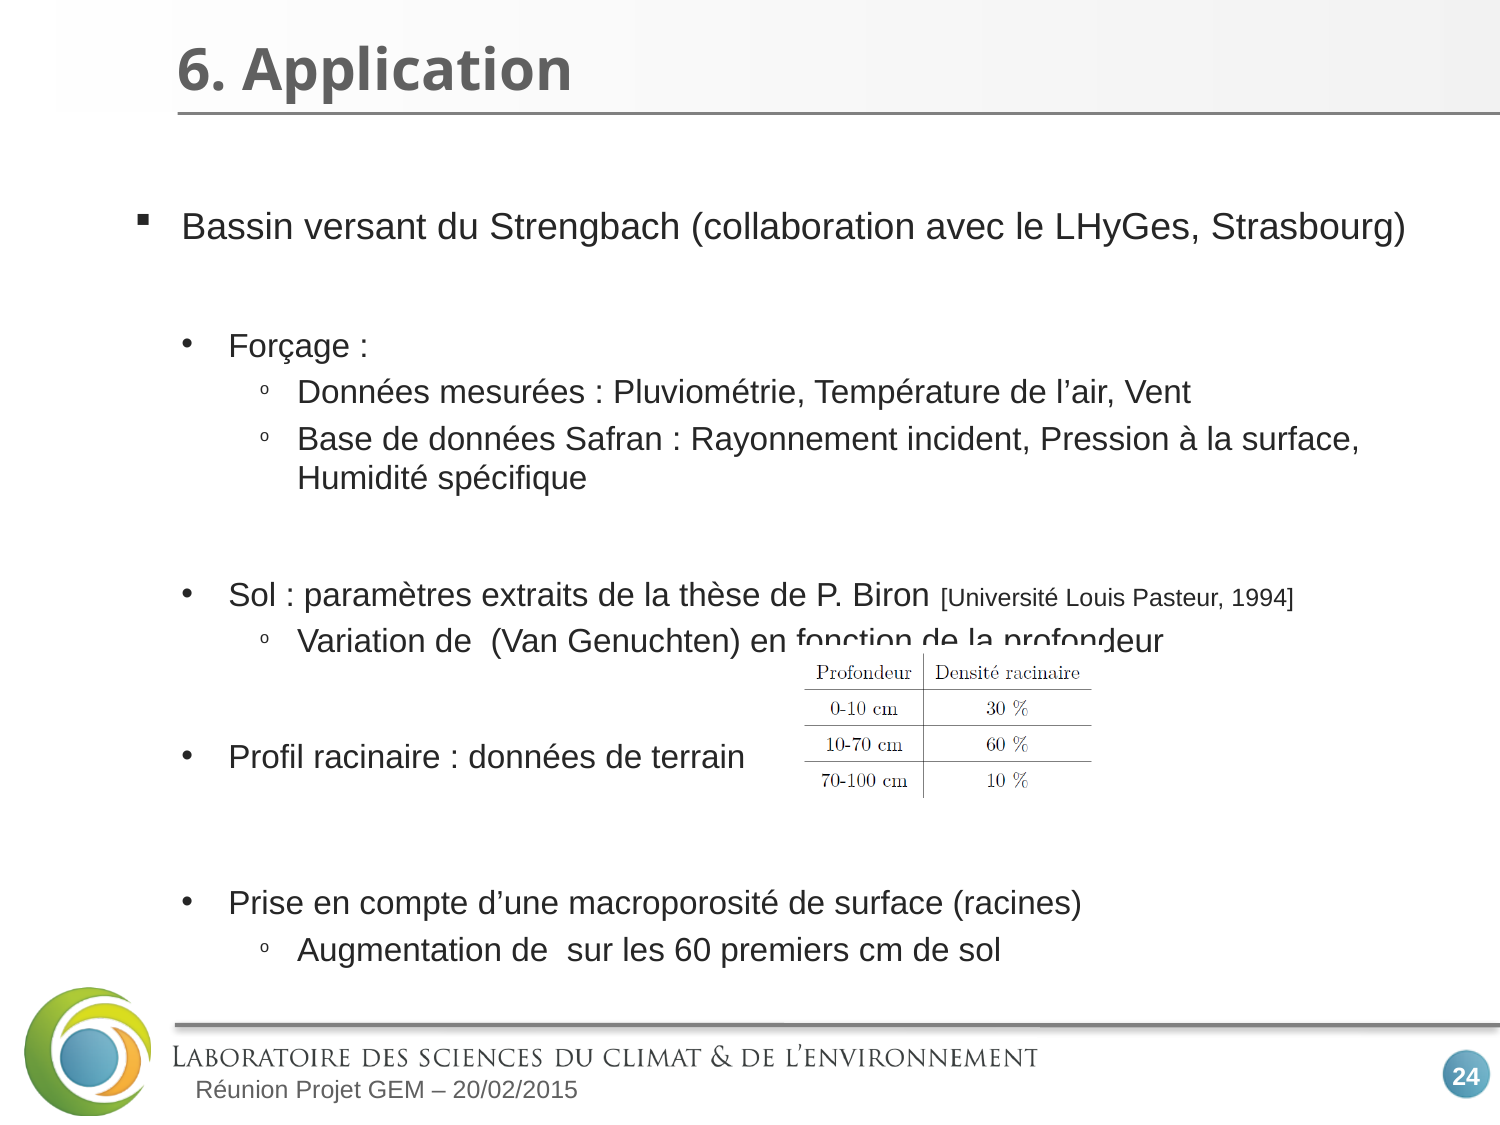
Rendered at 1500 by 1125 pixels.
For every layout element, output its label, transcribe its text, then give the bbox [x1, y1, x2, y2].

picture [1438, 1046, 1500, 1109]
picture [24, 987, 151, 1116]
picture [796, 644, 1105, 807]
title 6. Application [162, 24, 1403, 85]
text_box Réunion Projet GEM – 20/02/2015 [180, 1058, 656, 1119]
